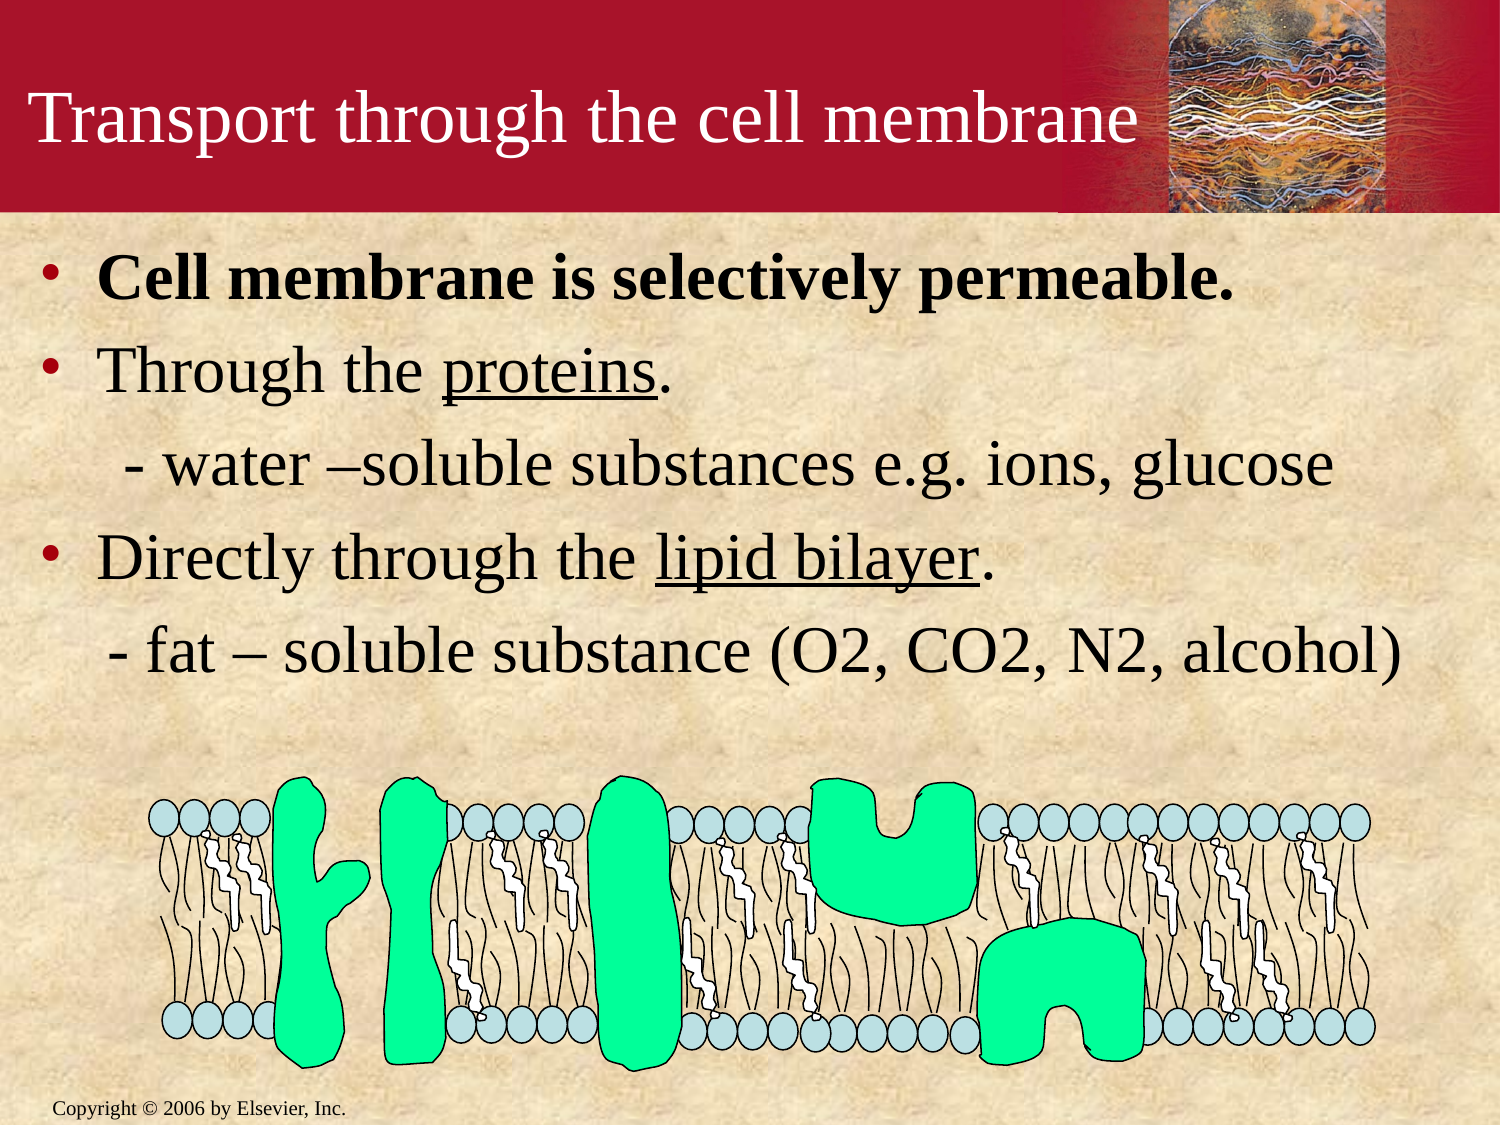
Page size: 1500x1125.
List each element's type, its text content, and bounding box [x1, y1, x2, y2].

picture [0, 0, 1500, 1125]
text_box [162, 1001, 193, 1039]
text_box [1099, 804, 1129, 841]
text_box [1340, 804, 1371, 842]
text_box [1193, 921, 1227, 1008]
text_box [1224, 1014, 1254, 1046]
text_box [707, 1016, 738, 1050]
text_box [210, 836, 244, 924]
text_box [1245, 843, 1278, 924]
text_box [493, 804, 524, 841]
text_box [250, 915, 263, 1002]
text_box [1309, 804, 1340, 842]
text_box [462, 804, 493, 840]
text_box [1232, 924, 1254, 1007]
text_box [1144, 1016, 1163, 1046]
text_box [474, 1011, 487, 1021]
text_box [224, 930, 234, 1003]
text_box [784, 806, 811, 844]
text_box [148, 799, 179, 836]
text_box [892, 929, 914, 1012]
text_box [829, 922, 851, 1013]
text_box [559, 840, 564, 860]
text_box [528, 840, 535, 916]
text_box [777, 833, 795, 845]
text_box [1193, 1015, 1224, 1046]
text_box [233, 946, 244, 1003]
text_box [158, 836, 180, 926]
text_box [201, 830, 211, 837]
text_box [698, 847, 705, 922]
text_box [975, 843, 1009, 931]
text_box [800, 1019, 831, 1052]
text_box [754, 806, 785, 844]
text_box [1296, 832, 1336, 925]
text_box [786, 846, 808, 929]
text_box [829, 1019, 857, 1052]
text_box [1345, 1015, 1376, 1046]
text_box [253, 1011, 263, 1038]
title Transport through the cell membrane [12, 62, 1288, 163]
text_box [1285, 921, 1318, 1009]
text_box [1254, 1014, 1285, 1046]
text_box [945, 926, 978, 1014]
text_box [812, 884, 817, 928]
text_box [1040, 845, 1062, 928]
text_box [739, 920, 761, 1011]
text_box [921, 923, 943, 1014]
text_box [1218, 844, 1240, 923]
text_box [672, 922, 705, 1010]
text_box [539, 830, 579, 916]
text_box [537, 1014, 568, 1044]
text_box [1139, 835, 1149, 841]
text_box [1348, 919, 1370, 1009]
text_box [1248, 804, 1279, 841]
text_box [1067, 844, 1100, 932]
text_box [978, 932, 1145, 1066]
text_box [711, 847, 719, 924]
text_box [1038, 804, 1069, 842]
text_box [1008, 804, 1039, 842]
text_box [212, 930, 220, 1003]
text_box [542, 924, 564, 1007]
text_box [693, 806, 724, 844]
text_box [480, 917, 502, 1007]
text_box [507, 1015, 537, 1044]
text_box [1188, 804, 1219, 841]
text_box [513, 840, 523, 883]
text_box [679, 1017, 708, 1050]
text_box [486, 831, 526, 918]
text_box [715, 838, 755, 919]
text_box [725, 876, 737, 922]
text_box [459, 1012, 477, 1044]
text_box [1142, 926, 1163, 1009]
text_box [246, 836, 263, 914]
text_box [587, 775, 682, 1072]
text_box [554, 804, 585, 842]
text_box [1323, 926, 1345, 1009]
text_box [1261, 919, 1282, 1009]
text_box [1158, 804, 1188, 841]
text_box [567, 917, 589, 1007]
text_box [808, 778, 976, 926]
text_box [1229, 1015, 1239, 1022]
text_box [572, 842, 585, 916]
text_box [1284, 842, 1295, 899]
text_box [239, 799, 263, 835]
text_box [459, 810, 463, 835]
text_box [742, 847, 750, 886]
text_box [1294, 842, 1304, 920]
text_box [1011, 843, 1033, 933]
text_box [1127, 804, 1158, 841]
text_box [1129, 842, 1151, 925]
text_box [184, 836, 205, 919]
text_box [459, 922, 473, 1005]
text_box [680, 845, 690, 918]
text_box [950, 1022, 980, 1054]
text_box [1218, 804, 1249, 842]
text_box [179, 799, 210, 835]
text_box [918, 1021, 949, 1052]
text_box [1000, 827, 1019, 843]
text_box [181, 927, 192, 1003]
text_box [464, 841, 497, 923]
text_box [223, 1001, 254, 1039]
text_box [1279, 804, 1310, 842]
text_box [763, 923, 796, 1011]
text_box [670, 845, 681, 901]
text_box [192, 1001, 223, 1039]
text_box [978, 804, 1008, 842]
list Cell membrane is selectively permeable. Through the proteins. - water –soluble substances e.g. ions, glucose Directly through the lipid bilayer. - fat – soluble substance (O2, CO2, N2, alcohol) [24, 224, 1463, 838]
text_box [476, 1015, 507, 1044]
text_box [710, 925, 732, 1008]
text_box [857, 1020, 888, 1052]
text_box [1210, 838, 1220, 845]
text_box [199, 926, 207, 1003]
text_box [1068, 804, 1099, 842]
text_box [1104, 842, 1125, 932]
text_box [1284, 1018, 1315, 1046]
text_box [1163, 1015, 1194, 1046]
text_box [1167, 919, 1189, 1009]
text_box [854, 925, 887, 1013]
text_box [1189, 842, 1211, 920]
text_box [887, 1019, 918, 1052]
text_box [523, 804, 554, 842]
text_box [768, 1018, 799, 1050]
text_box [555, 879, 566, 917]
text_box [1353, 843, 1366, 917]
text_box [1336, 842, 1347, 919]
text_box [667, 806, 694, 844]
text_box [737, 1018, 768, 1050]
text_box [1309, 872, 1316, 917]
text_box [1154, 842, 1187, 925]
text_box [504, 840, 511, 861]
text_box [540, 840, 548, 923]
text_box [209, 799, 240, 835]
text_box [567, 1010, 598, 1044]
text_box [504, 920, 537, 1007]
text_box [761, 846, 782, 922]
text_box [1315, 1016, 1345, 1046]
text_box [268, 774, 454, 1076]
text_box [1283, 1017, 1293, 1022]
text_box [163, 934, 175, 1001]
text_box [724, 806, 755, 844]
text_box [804, 930, 826, 1013]
